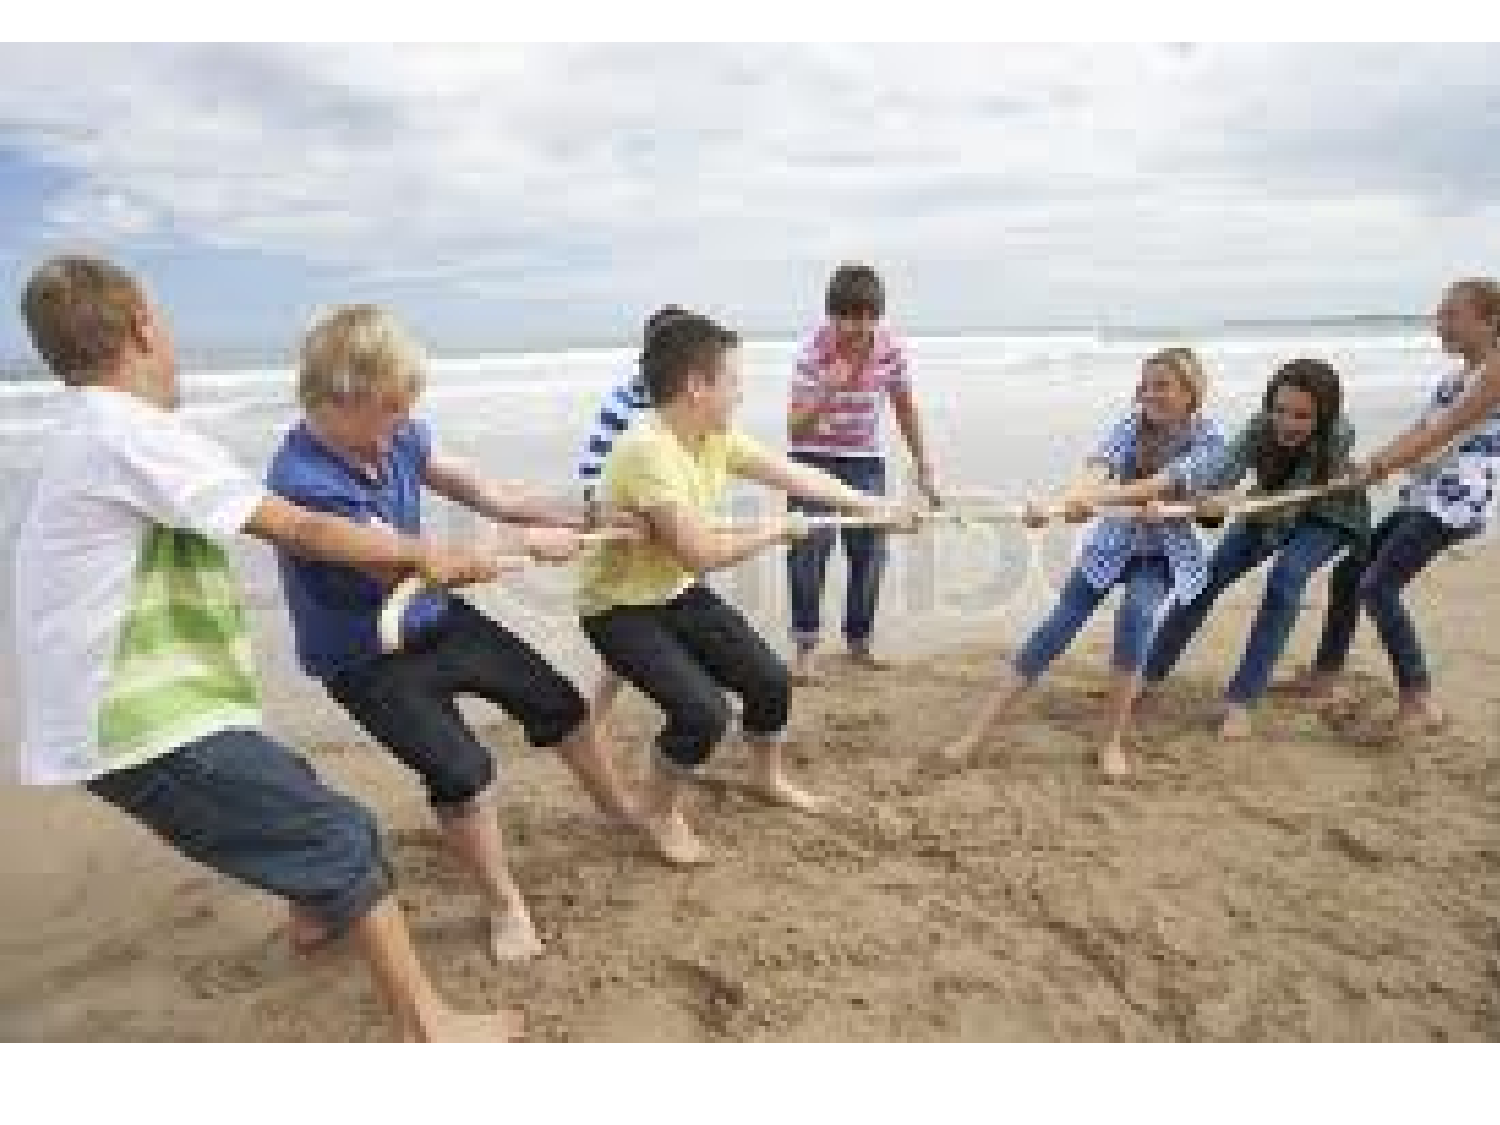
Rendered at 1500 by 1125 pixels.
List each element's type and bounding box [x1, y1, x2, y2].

picture [0, 42, 1500, 1043]
